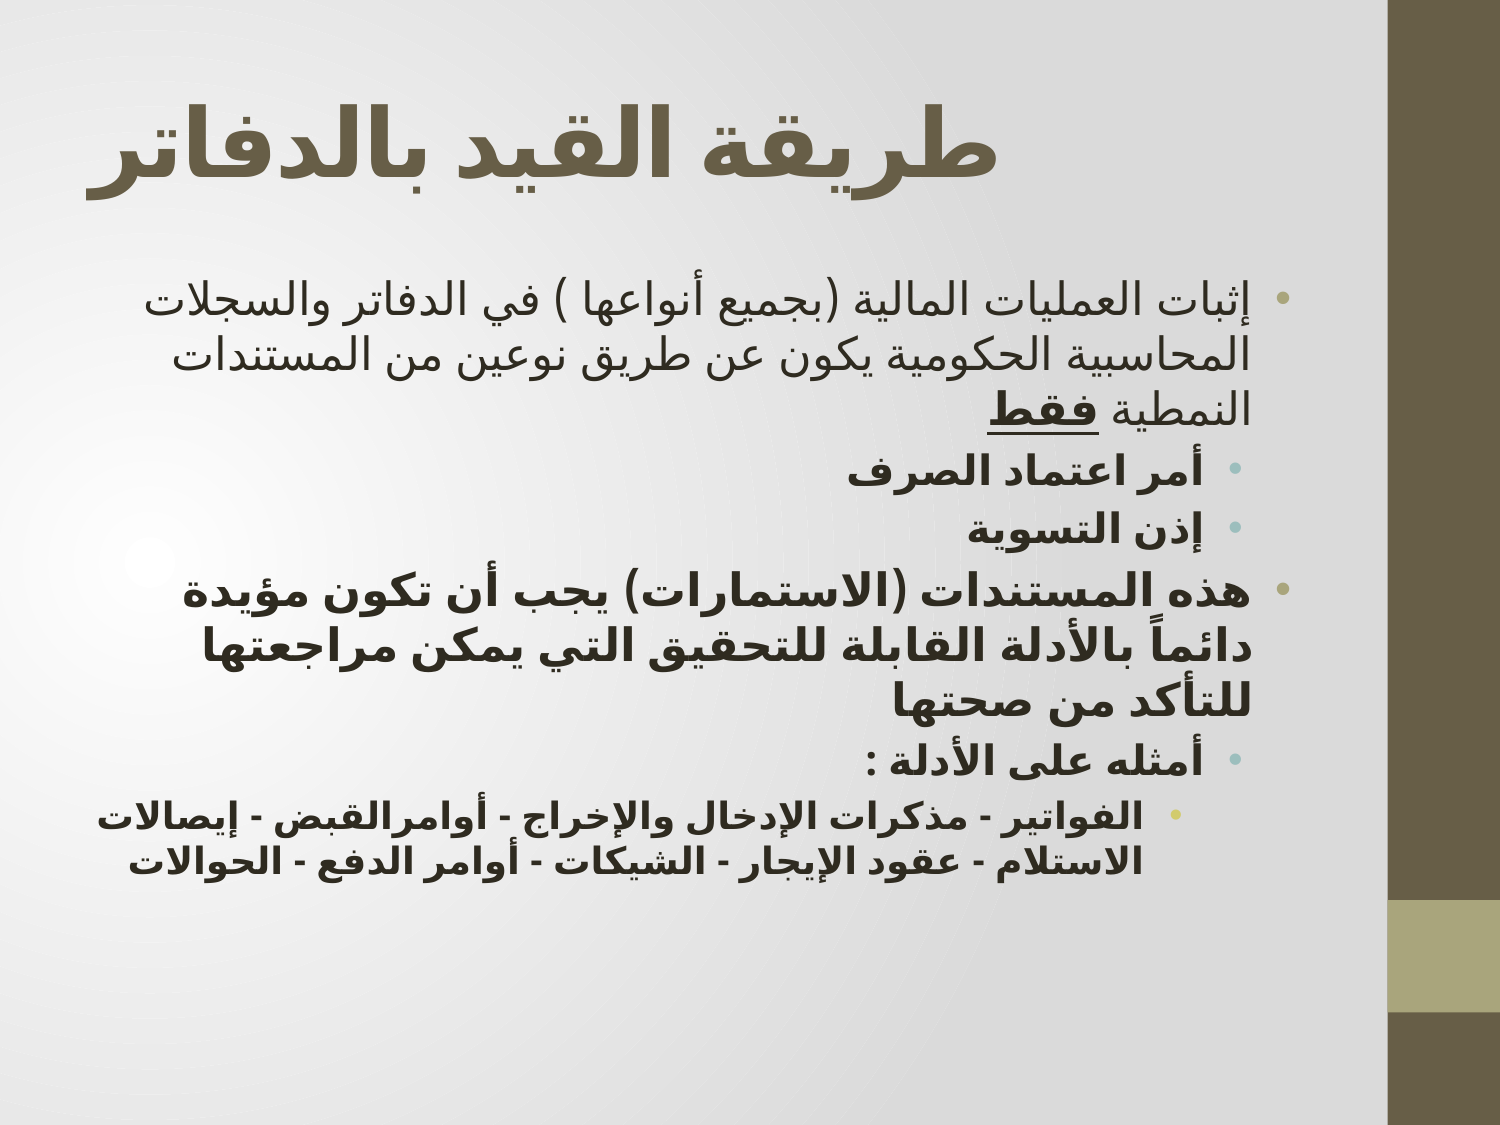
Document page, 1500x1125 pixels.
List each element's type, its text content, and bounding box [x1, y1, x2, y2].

list إثبات العمليات المالية (بجميع أنواعها ) في الدفاتر والسجلات المحاسبية الحكومية يكون عن طريق نوعين من المستندات النمطية فقط أمر اعتماد الصرف إذن التسوية هذه المستندات (الاستمارات) يجب أن تكون مؤيدة دائماً بالأدلة القابلة للتحقيق التي يمكن مراجعتها للتأكد من صحتها أمثله على الأدلة : الفواتير - مذكرات الإدخال والإخراج - أوامرالقبض - إيصالات الاستلام - عقود الإيجار - الشيكات - أوامر الدفع - الحوالات [75, 262, 1325, 1050]
title طريقة القيد بالدفاتر [75, 45, 1325, 233]
